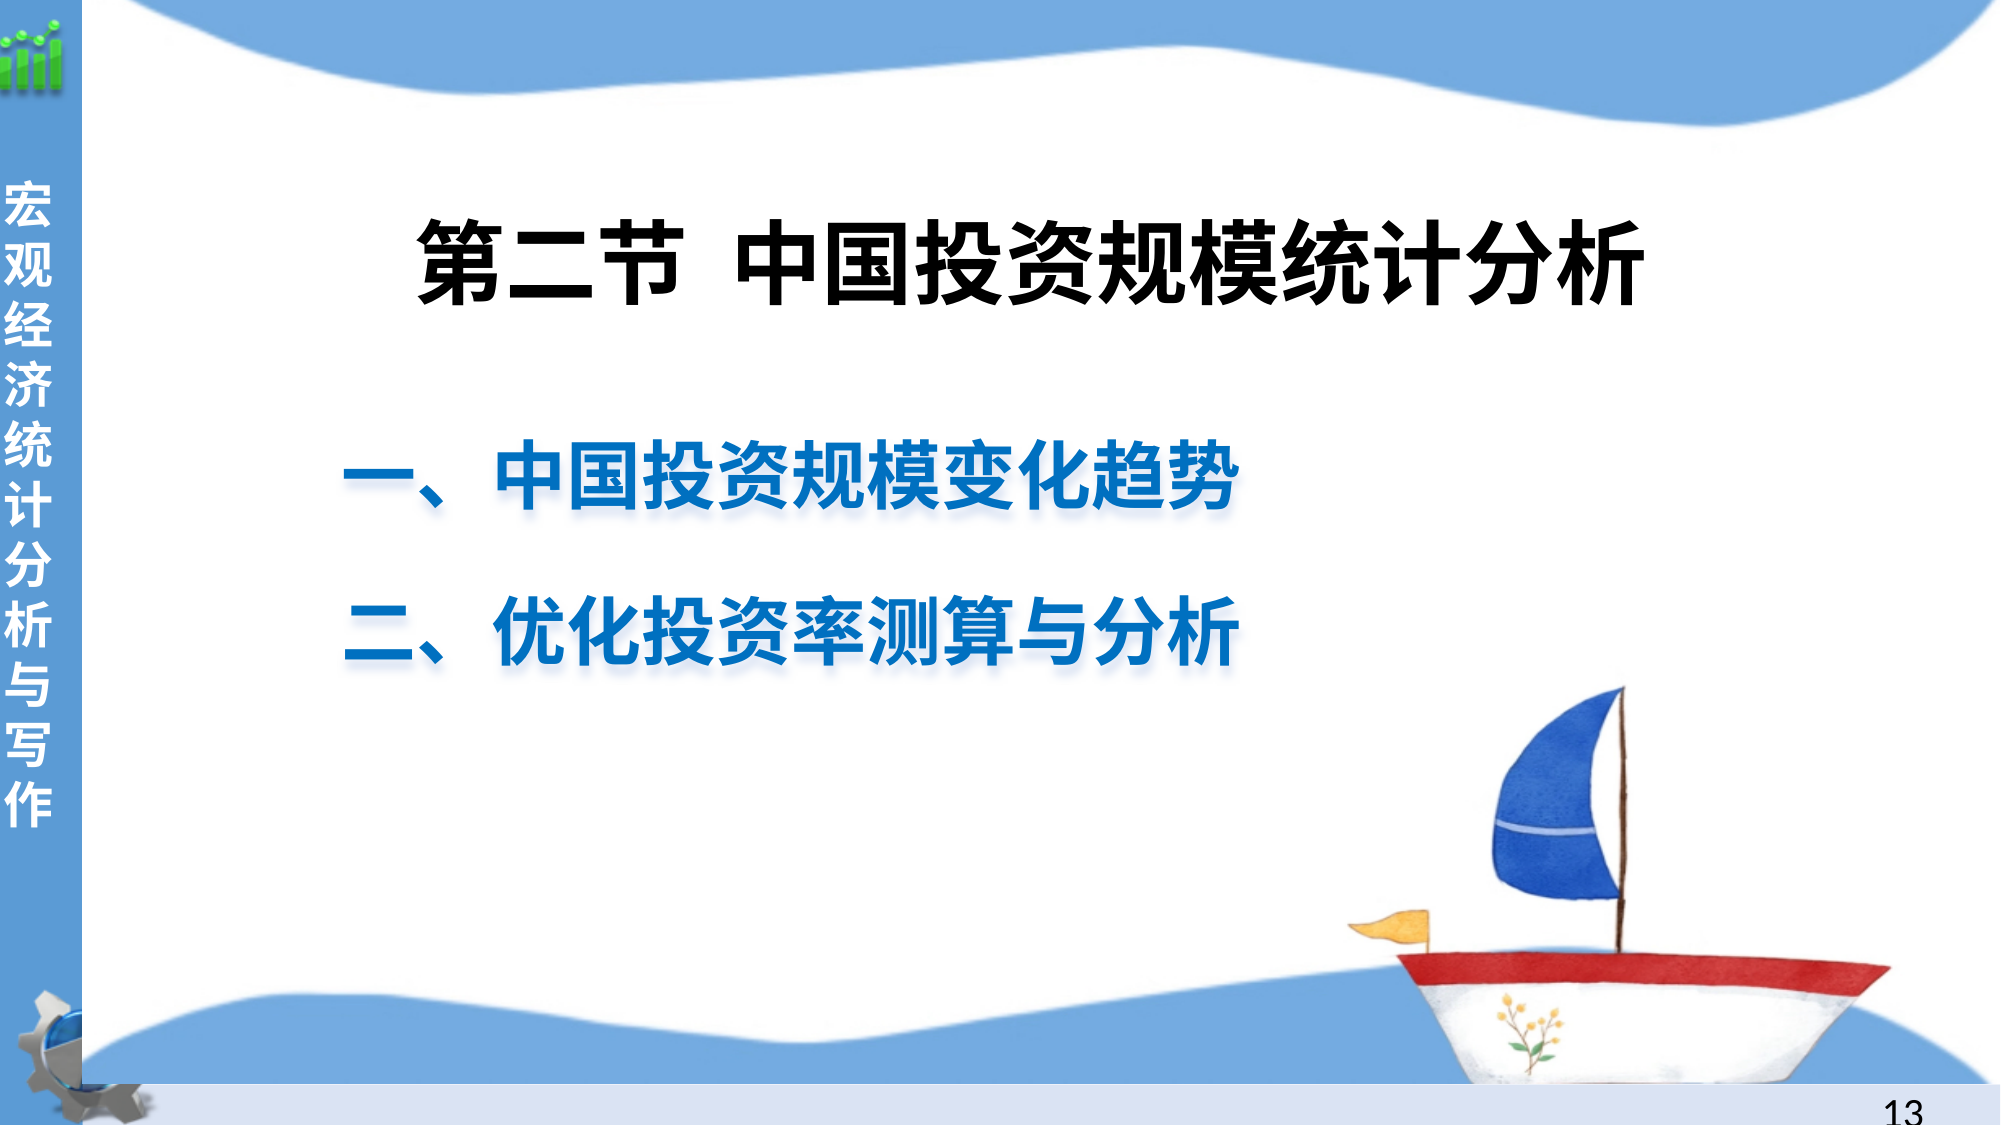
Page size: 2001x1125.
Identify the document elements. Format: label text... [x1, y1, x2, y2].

slide_number 12 [1786, 1085, 1940, 1125]
picture [0, 0, 2001, 1125]
text_box 宏观经济统计分析与写作 [0, 116, 72, 891]
